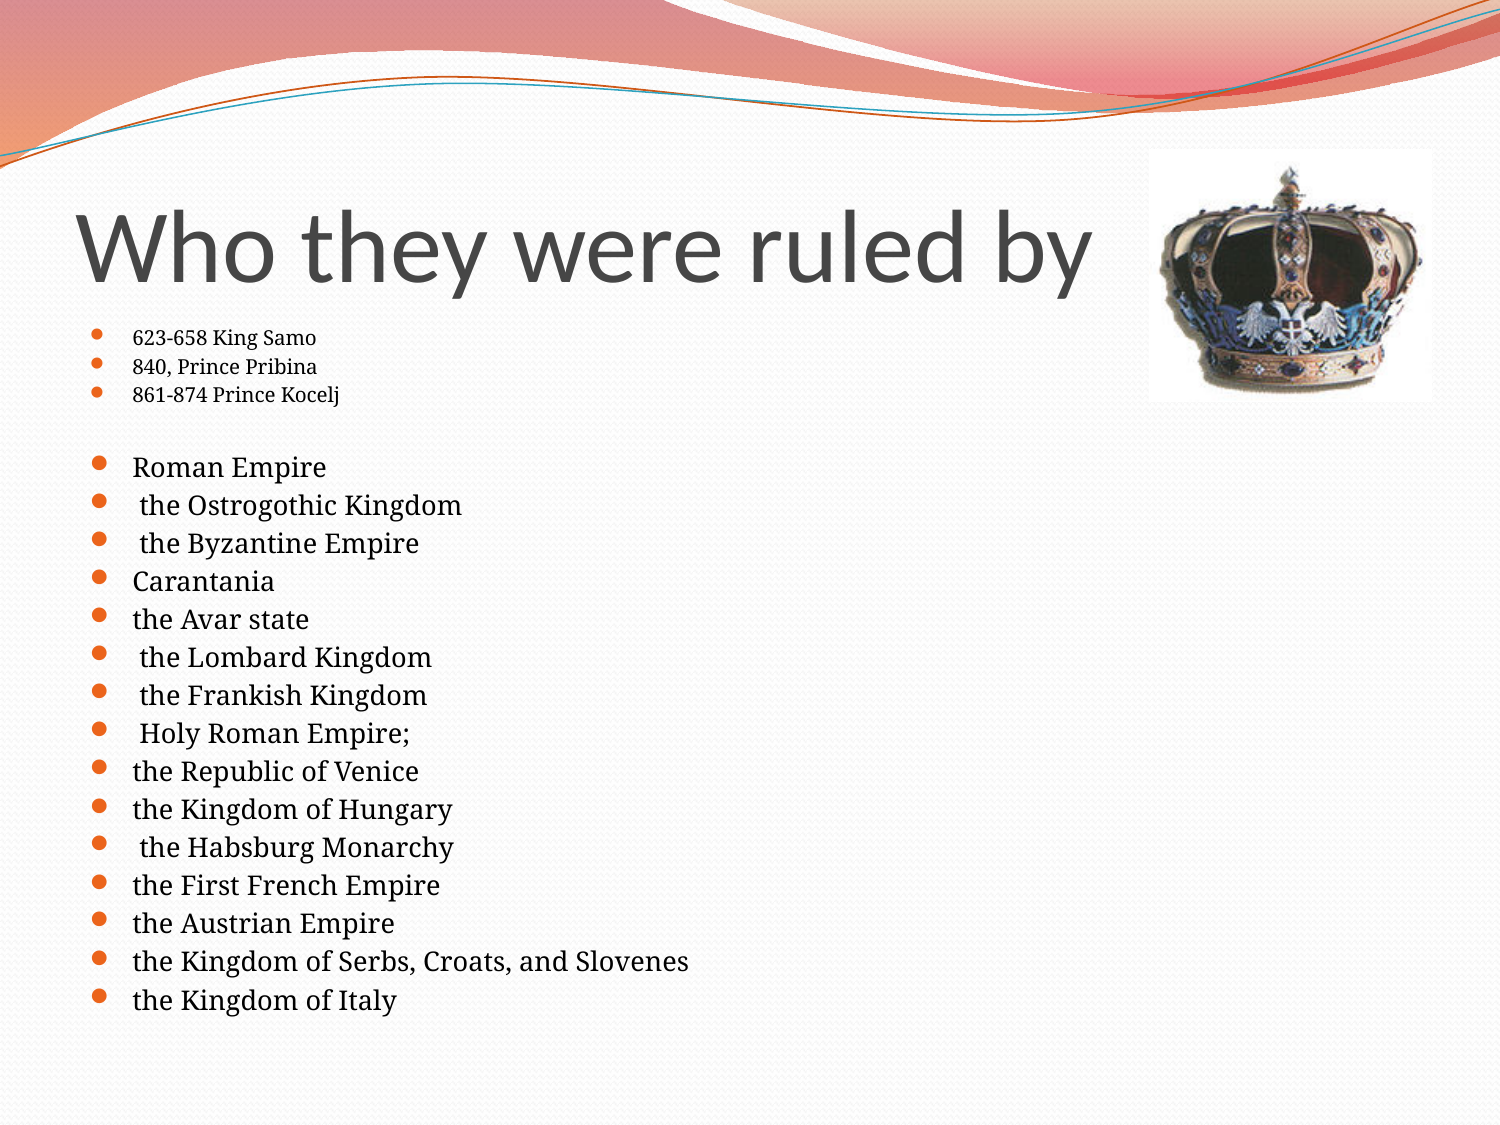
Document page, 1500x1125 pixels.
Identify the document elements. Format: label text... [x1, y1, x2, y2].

title Who they were ruled by [75, 115, 1425, 303]
picture [1149, 149, 1432, 402]
list 623-658 King Samo 840, Prince Pribina 861-874 Prince Kocelj Roman Empire the Ostrogothic Kingdom the Byzantine Empire Carantania the Avar state the Lombard Kingdom the Frankish Kingdom Holy Roman Empire; the Republic of Venice the Kingdom of Hungary the Habsburg Monarchy the First French Empire the Austrian Empire the Kingdom of Serbs, Croats, and Slovenes the Kingdom of Italy [75, 317, 1425, 1038]
